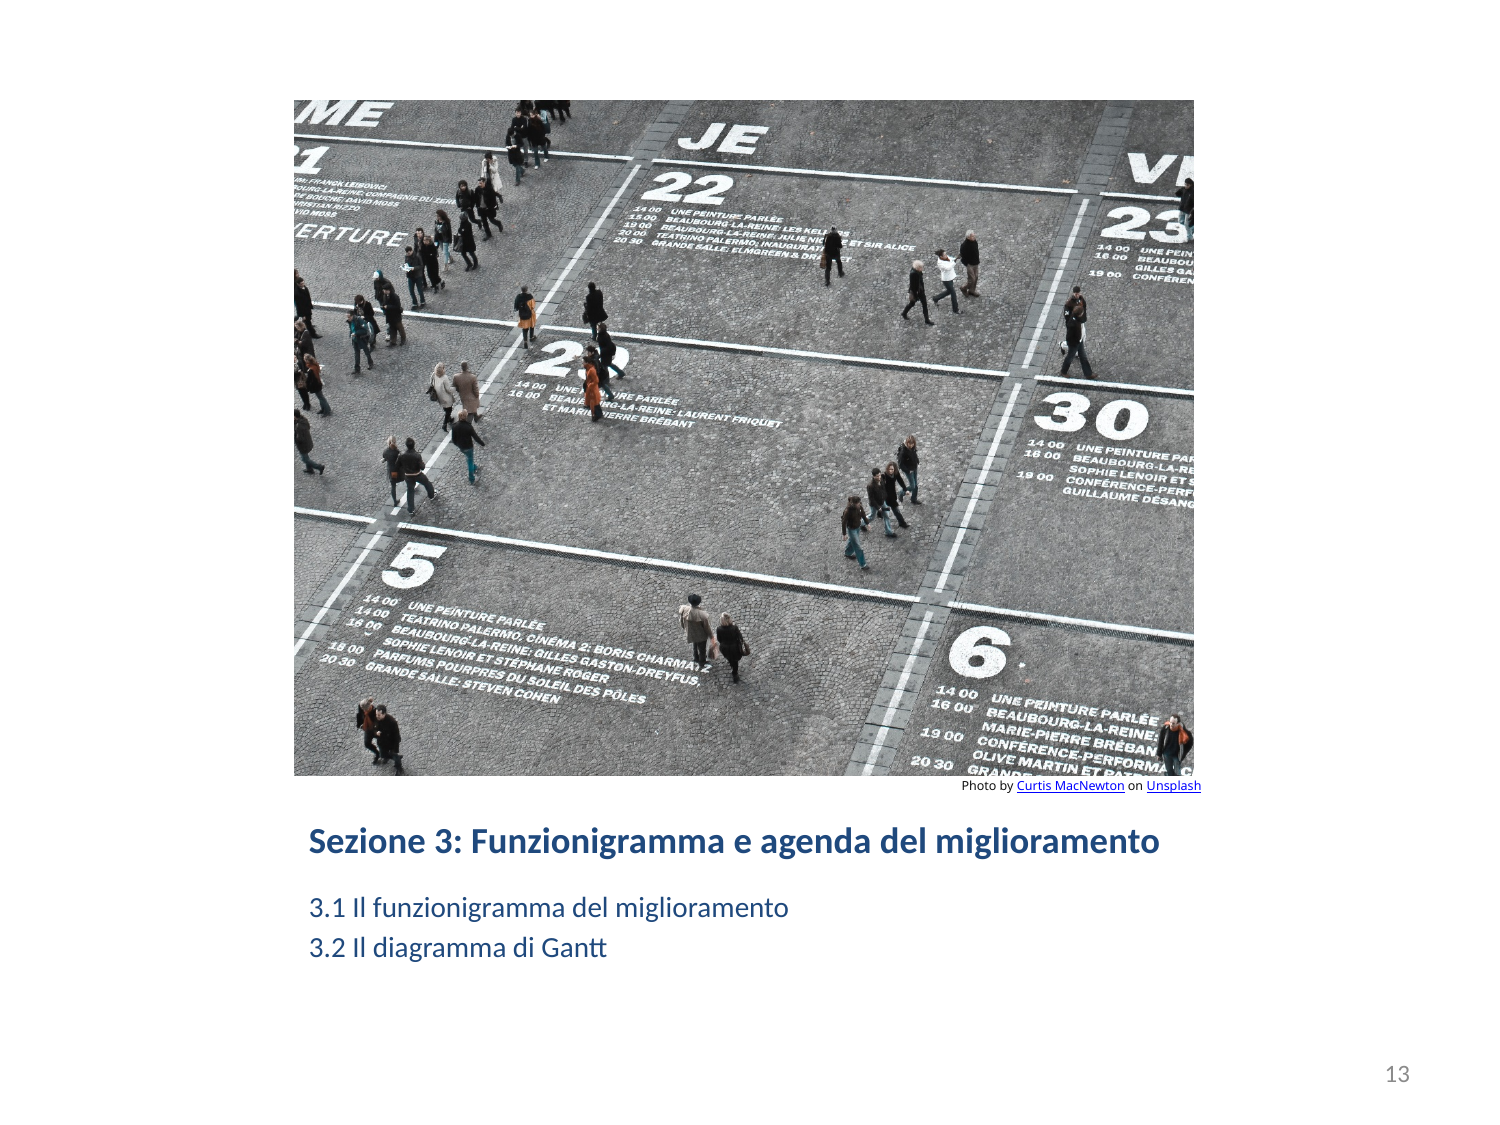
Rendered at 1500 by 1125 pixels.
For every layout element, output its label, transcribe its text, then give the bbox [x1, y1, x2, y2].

text_box Photo by Curtis MacNewton on Unsplash [946, 770, 1217, 803]
list 3.1 Il funzionigramma del miglioramento 3.2 Il diagramma di Gantt [294, 880, 1194, 1083]
picture [293, 100, 1195, 776]
title Sezione 3: Funzionigramma e agenda del miglioramento [294, 784, 1194, 869]
slide_number 13 [1074, 1042, 1425, 1103]
